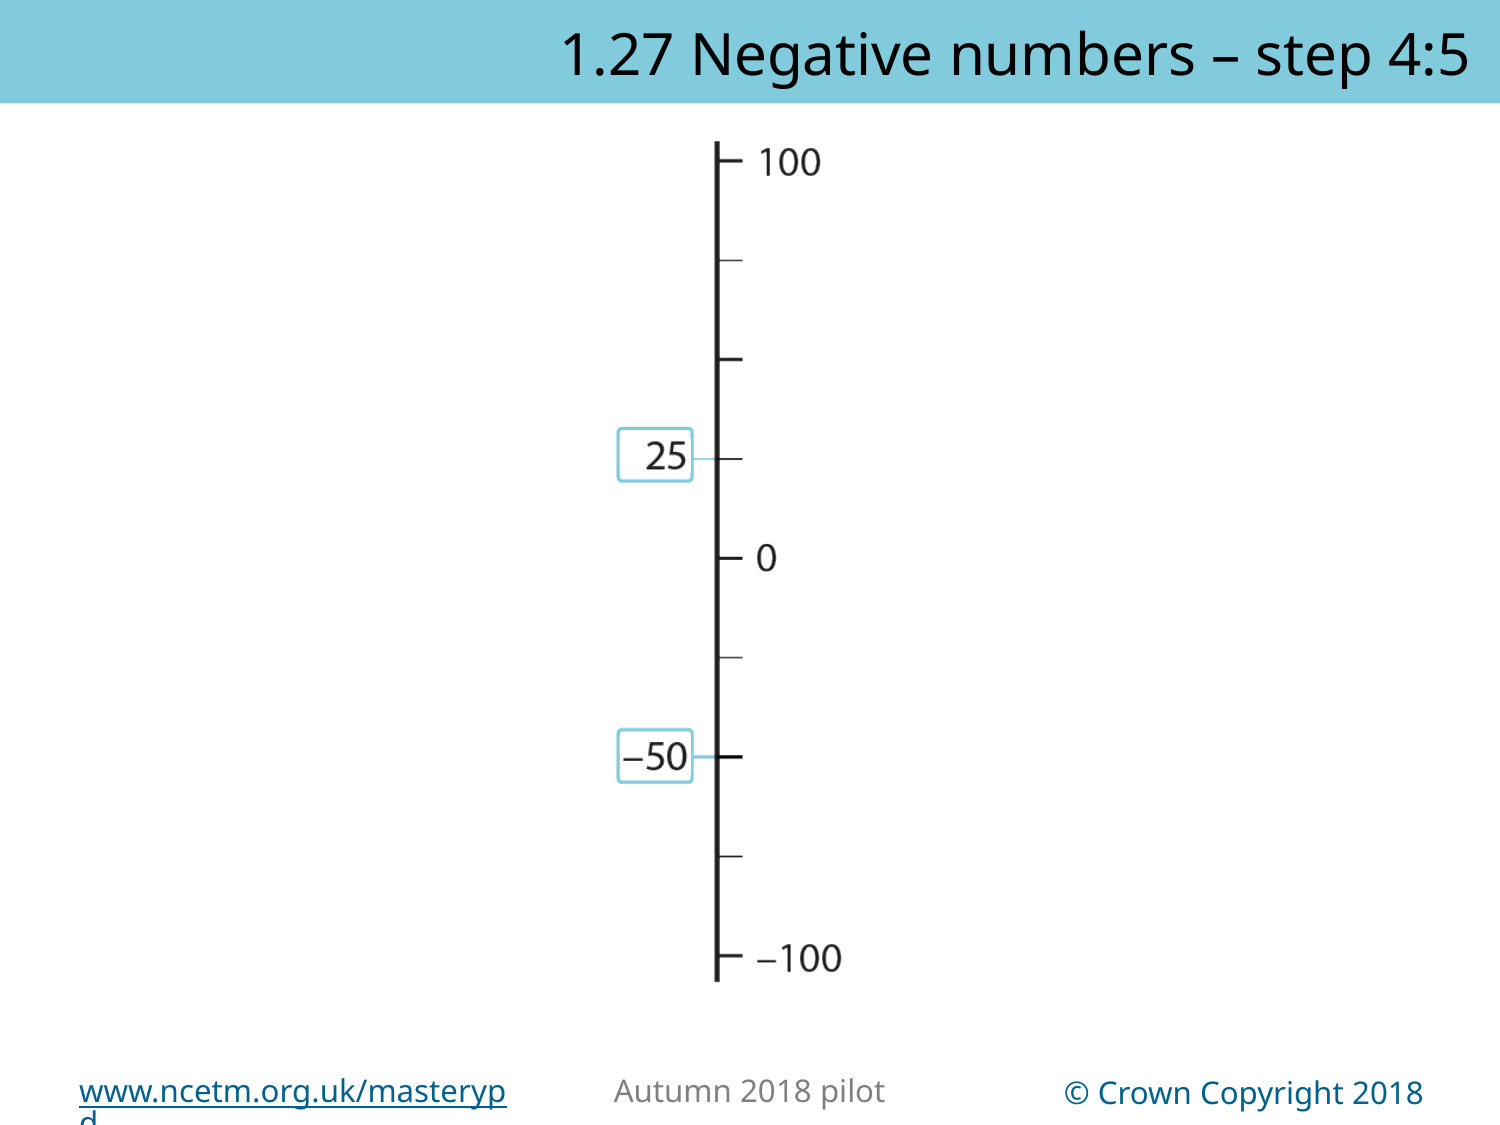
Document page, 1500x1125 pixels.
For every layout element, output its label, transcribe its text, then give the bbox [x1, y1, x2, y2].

picture [496, 140, 973, 1009]
list 1.27 Negative numbers – step 4:5 [0, 0, 1500, 104]
